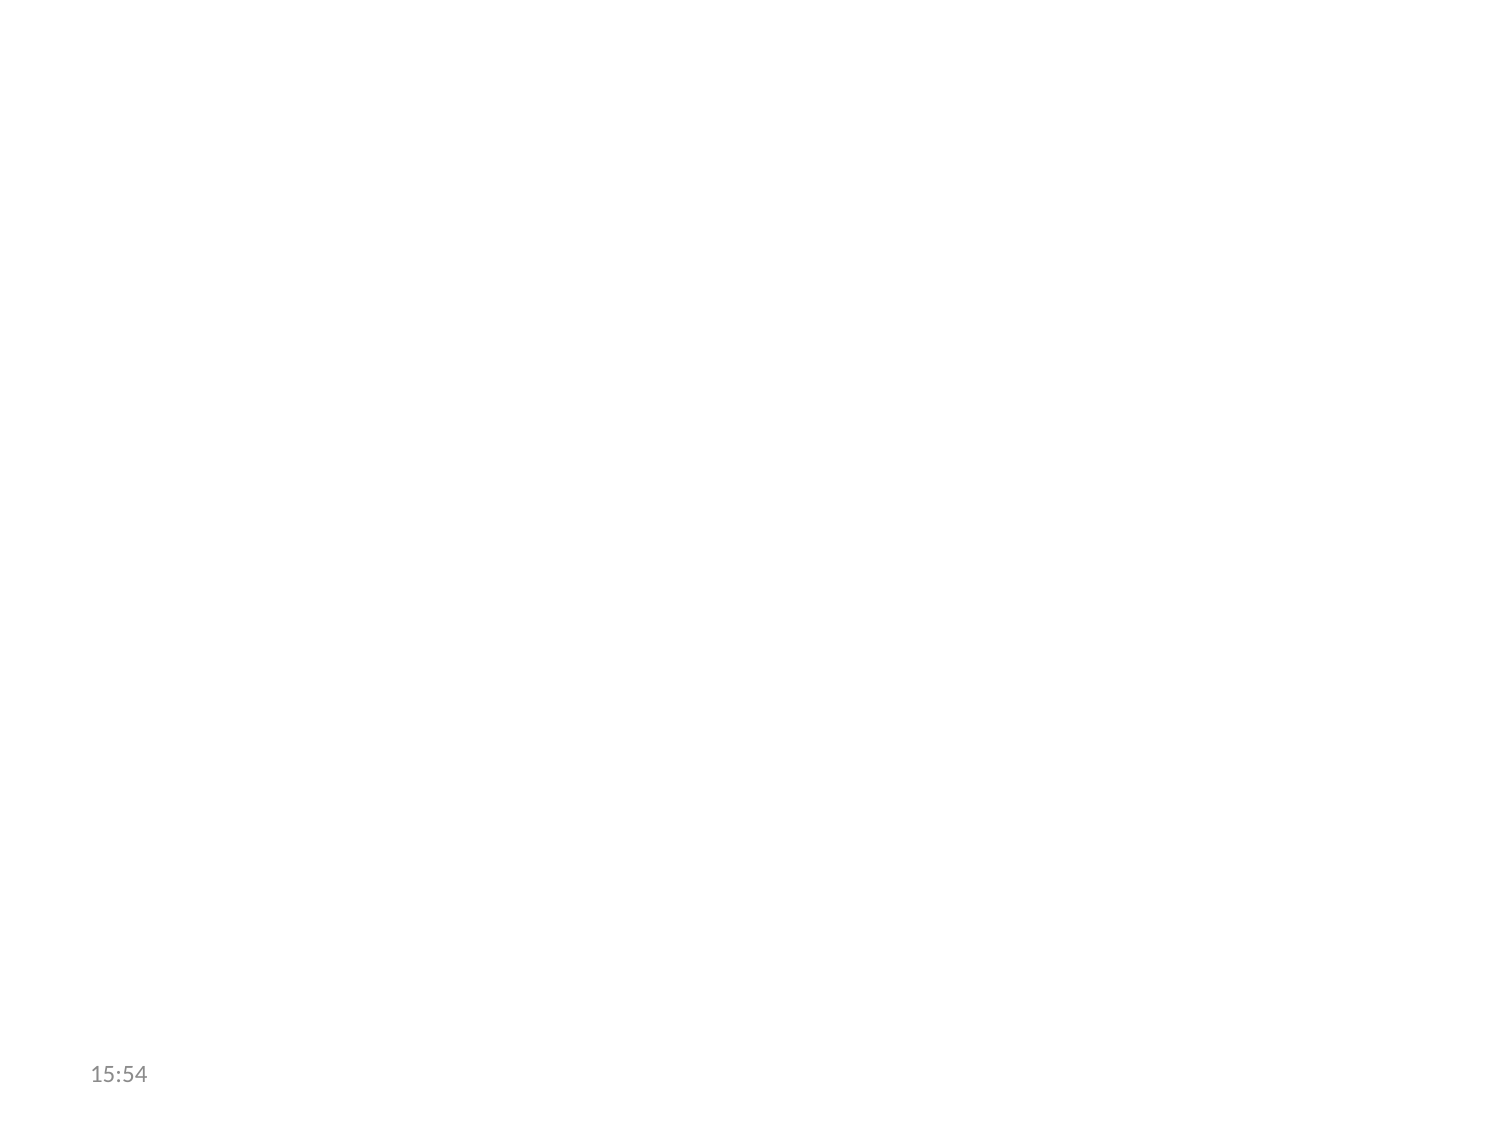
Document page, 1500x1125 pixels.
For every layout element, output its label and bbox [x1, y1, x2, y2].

slide_number [75, 1042, 425, 1103]
